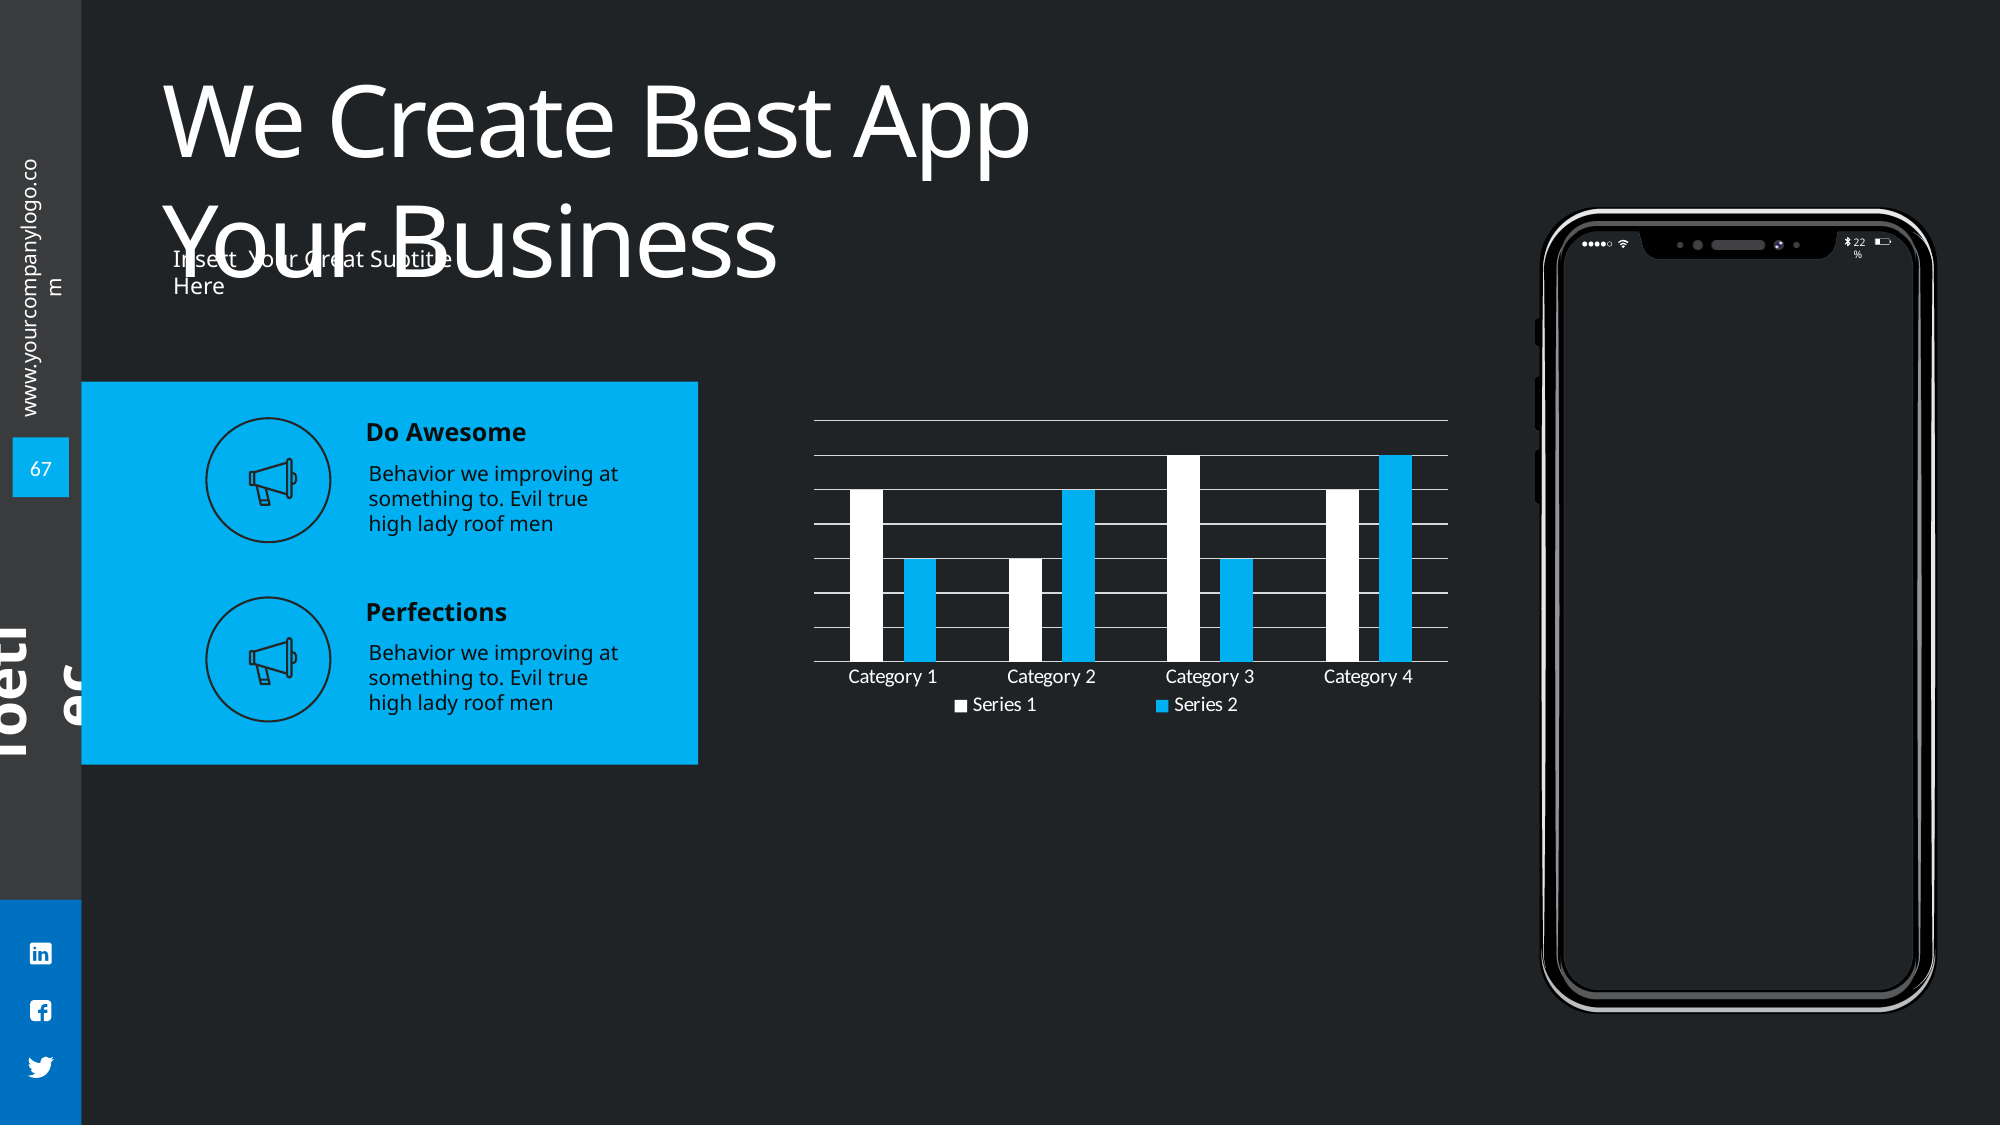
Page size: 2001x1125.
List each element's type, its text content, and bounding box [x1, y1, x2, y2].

text_box We Create Best App Your Business [147, 117, 1162, 239]
text_box Insert Your Great Subtitle Here [158, 237, 512, 307]
text_box Do Awesome [350, 409, 647, 465]
text_box Behavior we improving at something to. Evil true high lady roof men [353, 632, 647, 740]
text_box [205, 417, 332, 544]
text_box [248, 636, 298, 686]
text_box [80, 381, 699, 766]
picture [1555, 218, 1924, 1000]
text_box [205, 596, 332, 723]
text_box [248, 457, 298, 506]
slide_number 67 [12, 437, 69, 498]
text_box Perfections [350, 588, 647, 645]
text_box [1535, 207, 1938, 1014]
chart [794, 409, 1472, 726]
text_box Behavior we improving at something to. Evil true high lady roof men [353, 453, 647, 561]
picture [699, 381, 1535, 765]
